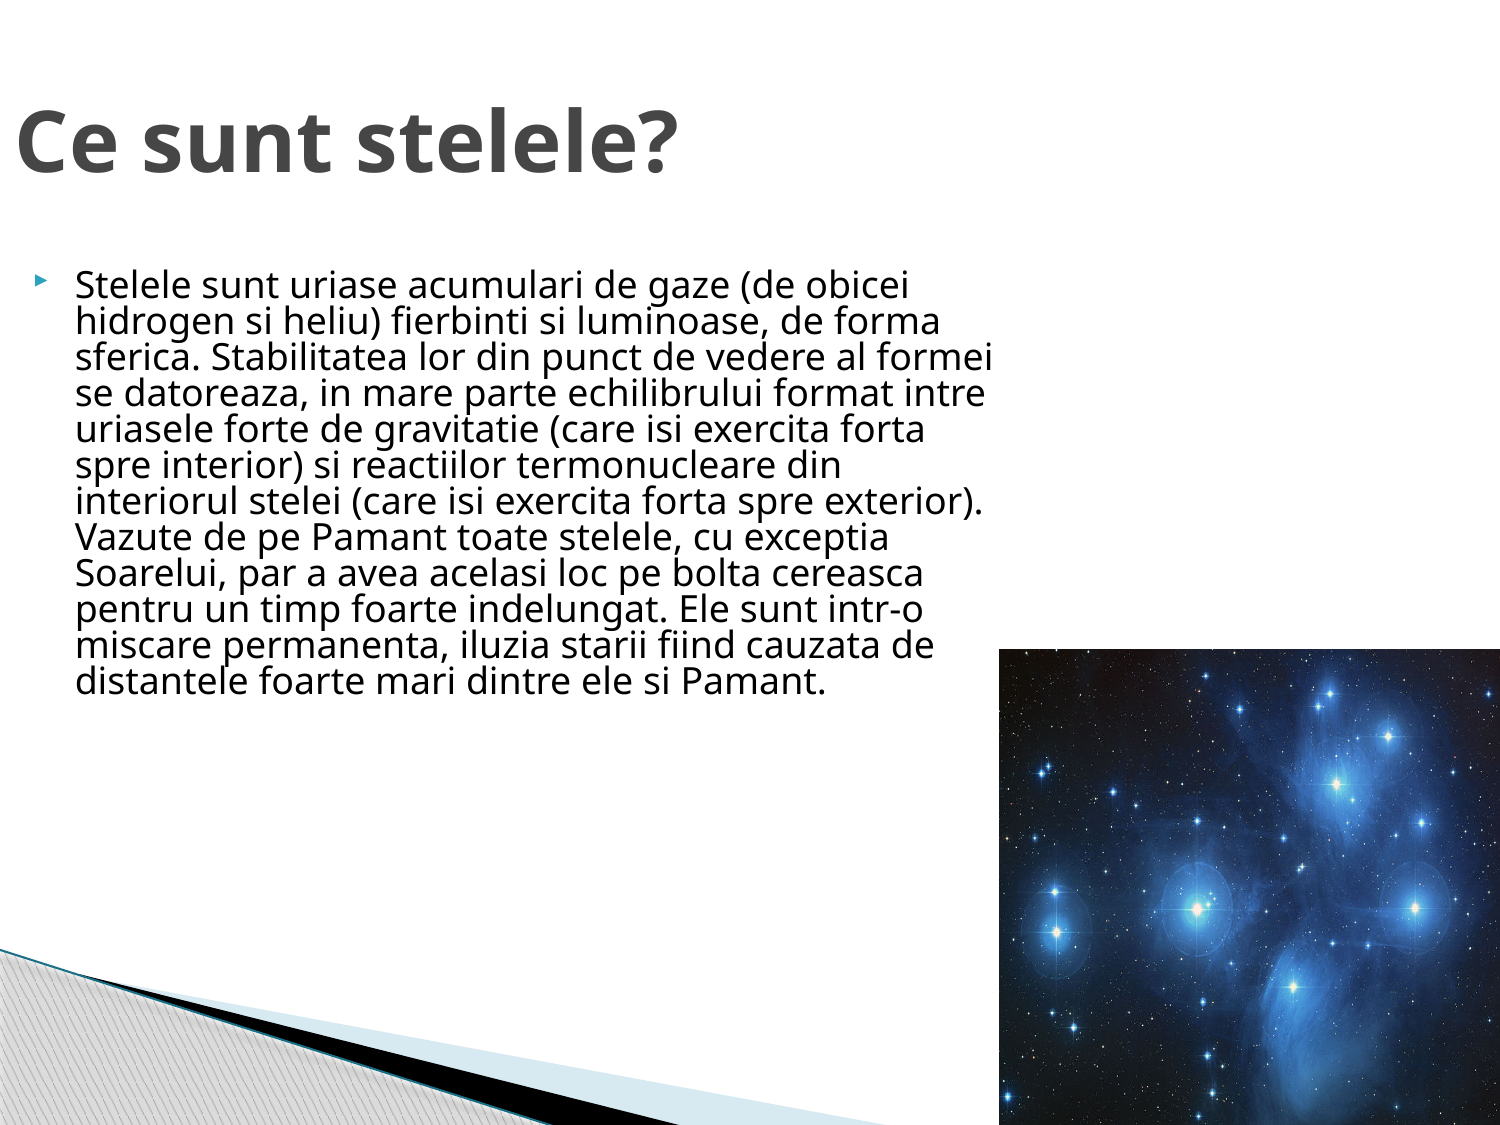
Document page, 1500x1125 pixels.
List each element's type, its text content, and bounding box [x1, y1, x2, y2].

picture [999, 649, 1500, 1125]
title Ce sunt stelele? [0, 45, 1350, 233]
list Stelele sunt uriase acumulari de gaze (de obicei hidrogen si heliu) fierbinti si luminoase, de forma sferica. Stabilitatea lor din punct de vedere al formei se datoreaza, in mare parte echilibrului format intre uriasele forte de gravitatie (care isi exercita forta spre interior) si reactiilor termonucleare din interiorul stelei (care isi exercita forta spre exterior). Vazute de pe Pamant toate stelele, cu exceptia Soarelui, par a avea acelasi loc pe bolta cereasca pentru un timp foarte indelungat. Ele sunt intr-o miscare permanenta, iluzia starii fiind cauzata de distantele foarte mari dintre ele si Pamant. [0, 262, 1026, 826]
